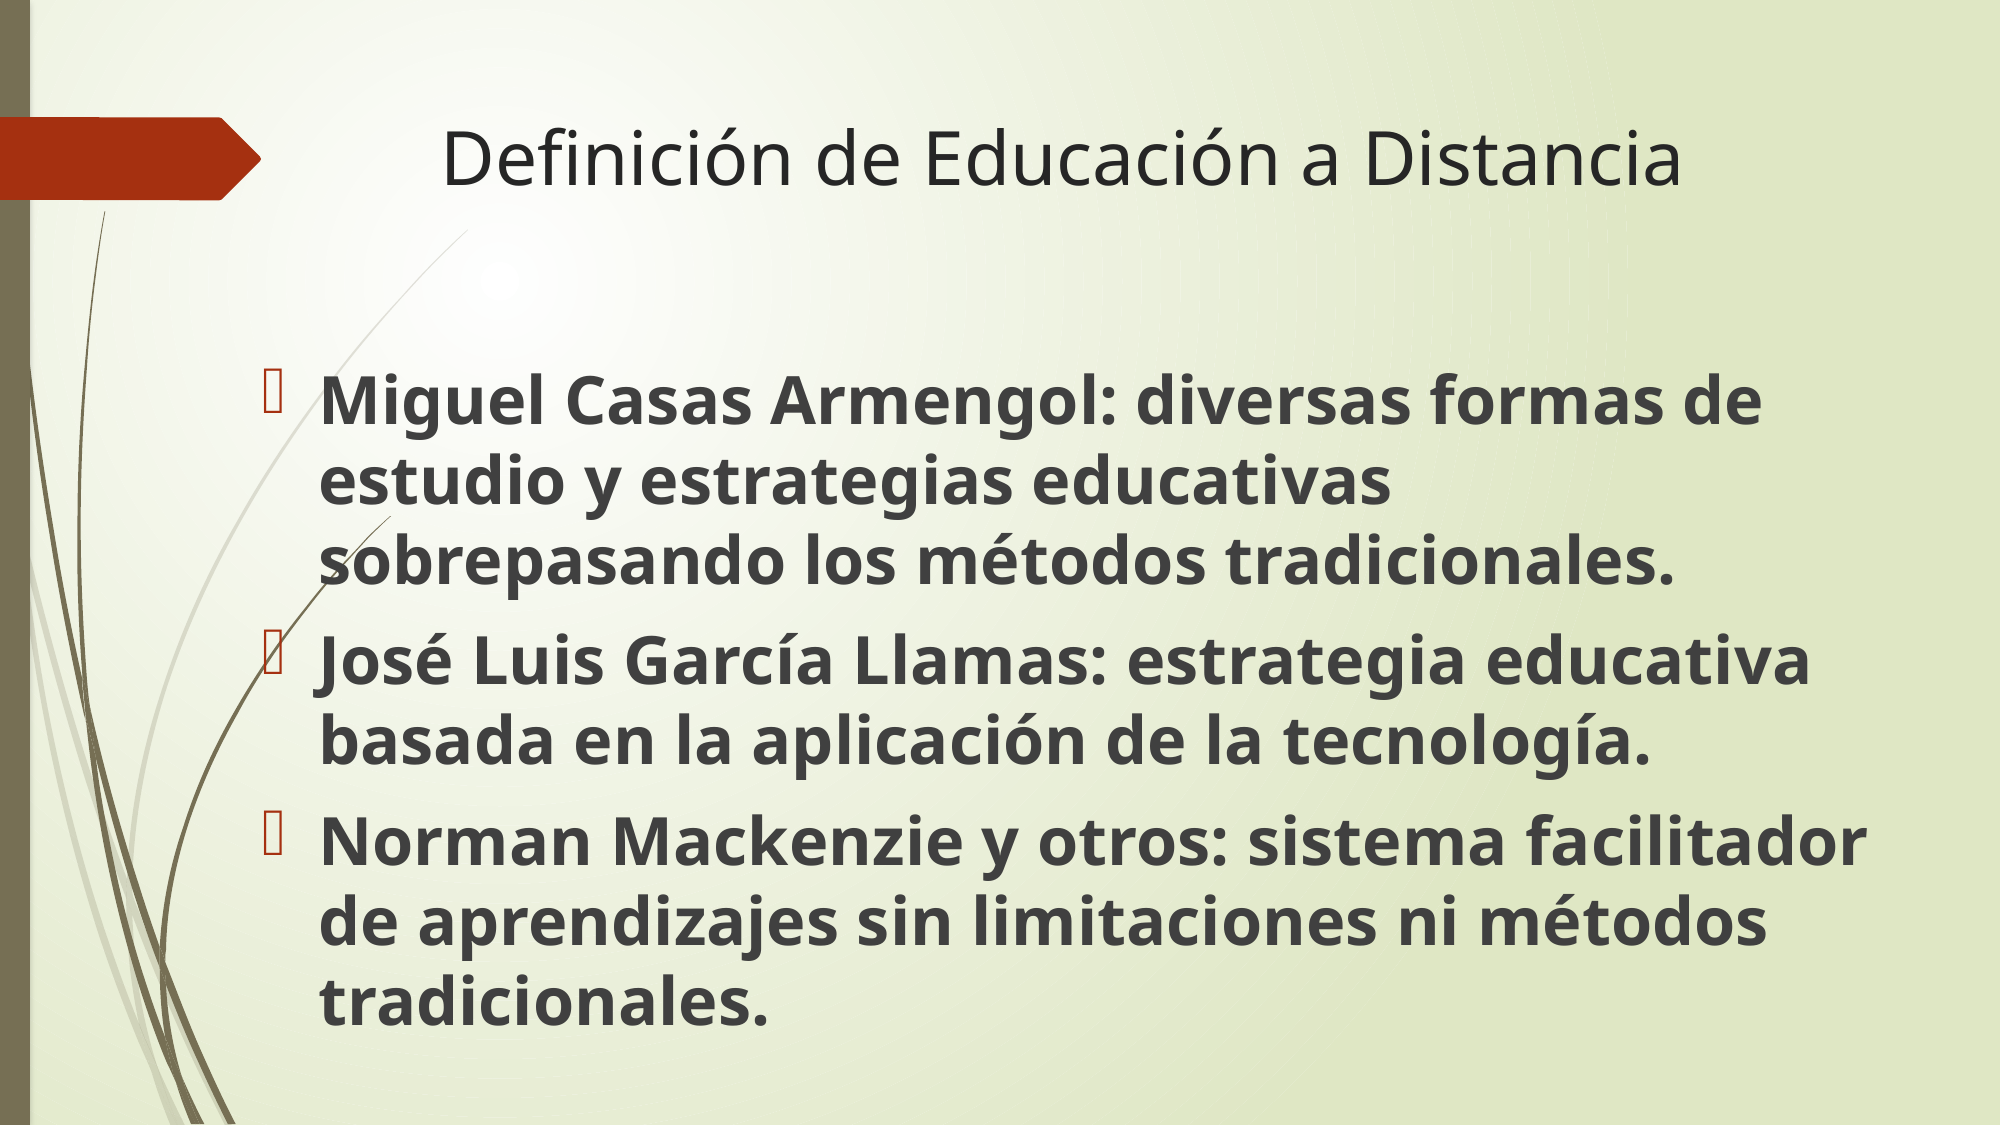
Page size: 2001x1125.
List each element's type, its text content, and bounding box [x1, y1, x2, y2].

title Definición de Educación a Distancia [425, 102, 1888, 313]
list Miguel Casas Armengol: diversas formas de estudio y estrategias educativas sobrepasando los métodos tradicionales. José Luis García Llamas: estrategia educativa basada en la aplicación de la tecnología. Norman Mackenzie y otros: sistema facilitador de aprendizajes sin limitaciones ni métodos tradicionales. [246, 350, 1888, 970]
